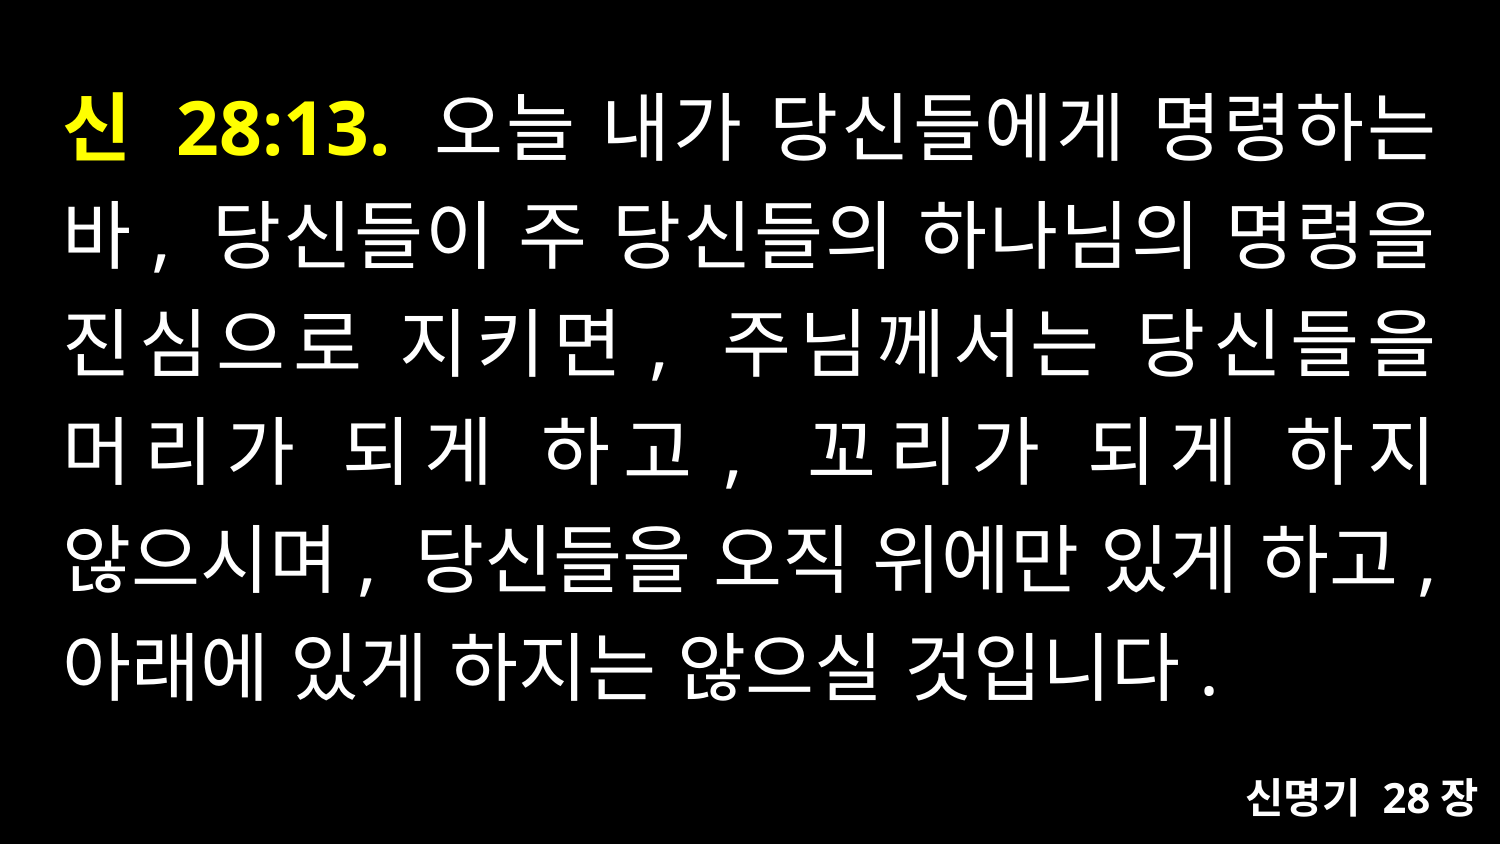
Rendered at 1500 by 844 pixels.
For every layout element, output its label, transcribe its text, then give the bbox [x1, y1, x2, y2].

title 신 28:13. 오늘 내가 당신들에게 명령하는 바, 당신들이 주 당신들의 하나님의 명령을 진심으로 지키면, 주님께서는 당신들을 머리가 되게 하고, 꼬리가 되게 하지 않으시며, 당신들을 오직 위에만 있게 하고, 아래에 있게 하지는 않으실 것입니다. [0, 0, 1500, 844]
subtitle 신명기 28장 [916, 770, 1500, 844]
